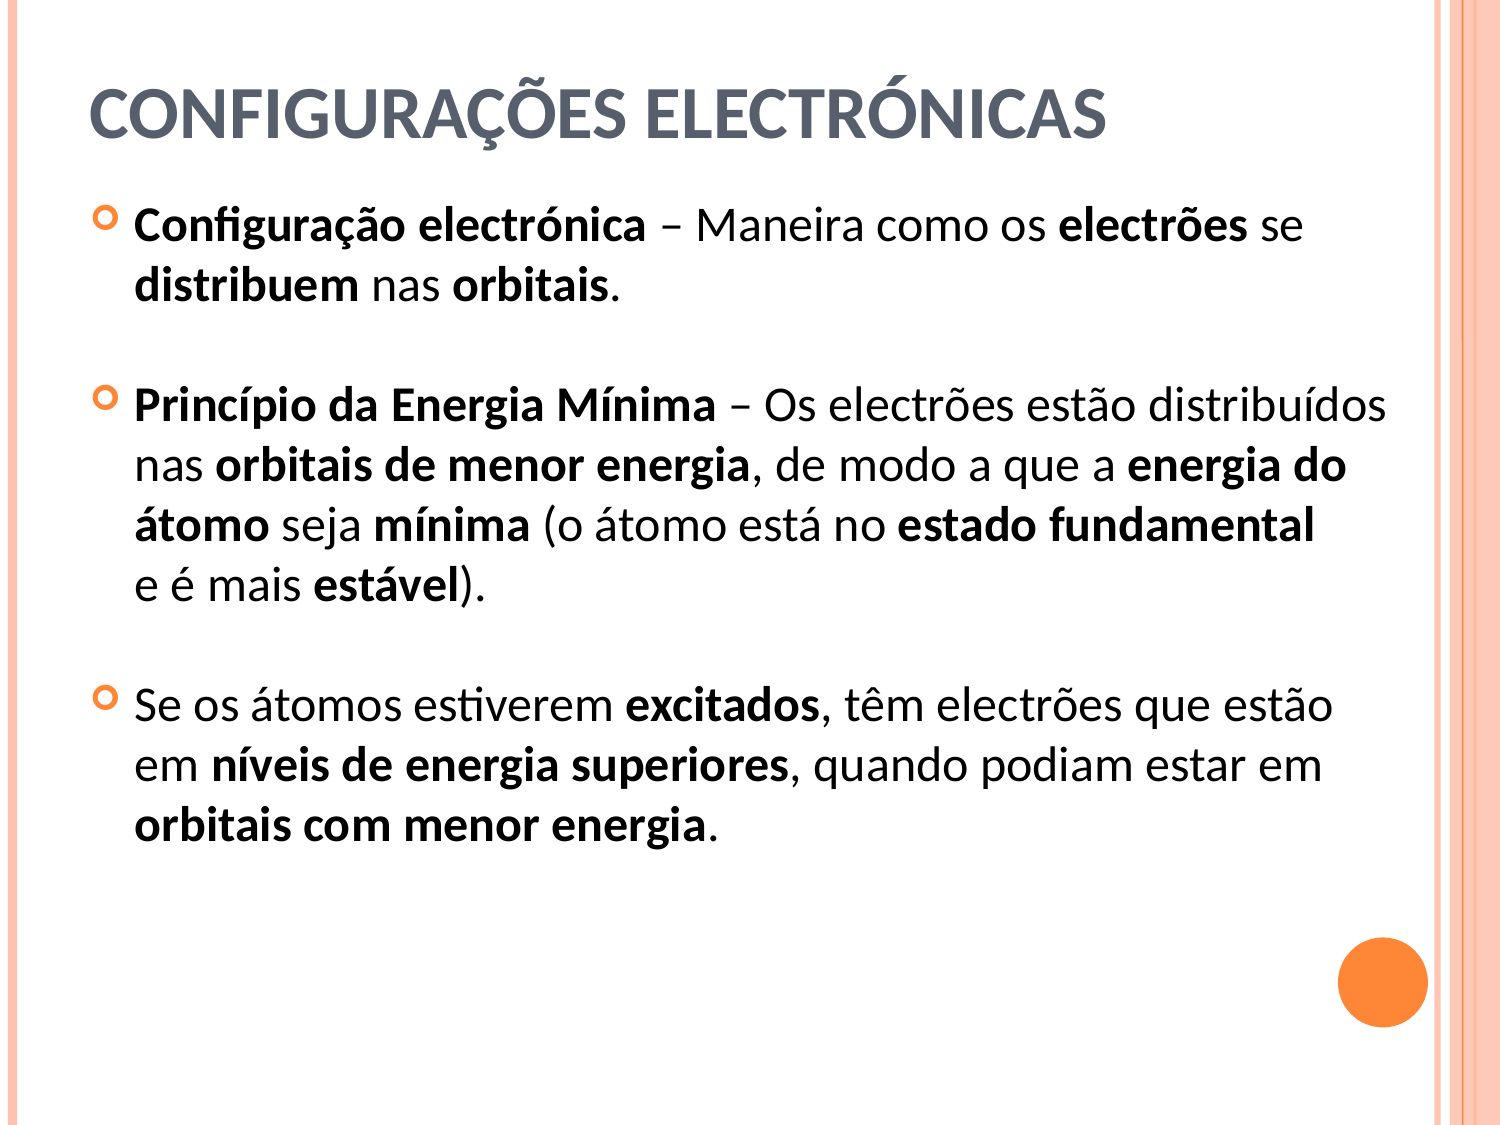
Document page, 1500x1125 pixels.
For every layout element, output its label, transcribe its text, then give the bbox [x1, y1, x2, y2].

title Configurações electrónicas [75, 45, 1300, 161]
list Configuração electrónica – Maneira como os electrões se distribuem nas orbitais. Princípio da Energia Mínima – Os electrões estão distribuídos nas orbitais de menor energia, de modo a que a energia do átomo seja mínima (o átomo está no estado fundamental e é mais estável). Se os átomos estiverem excitados, têm electrões que estão em níveis de energia superiores, quando podiam estar em orbitais com menor energia. [75, 184, 1424, 984]
